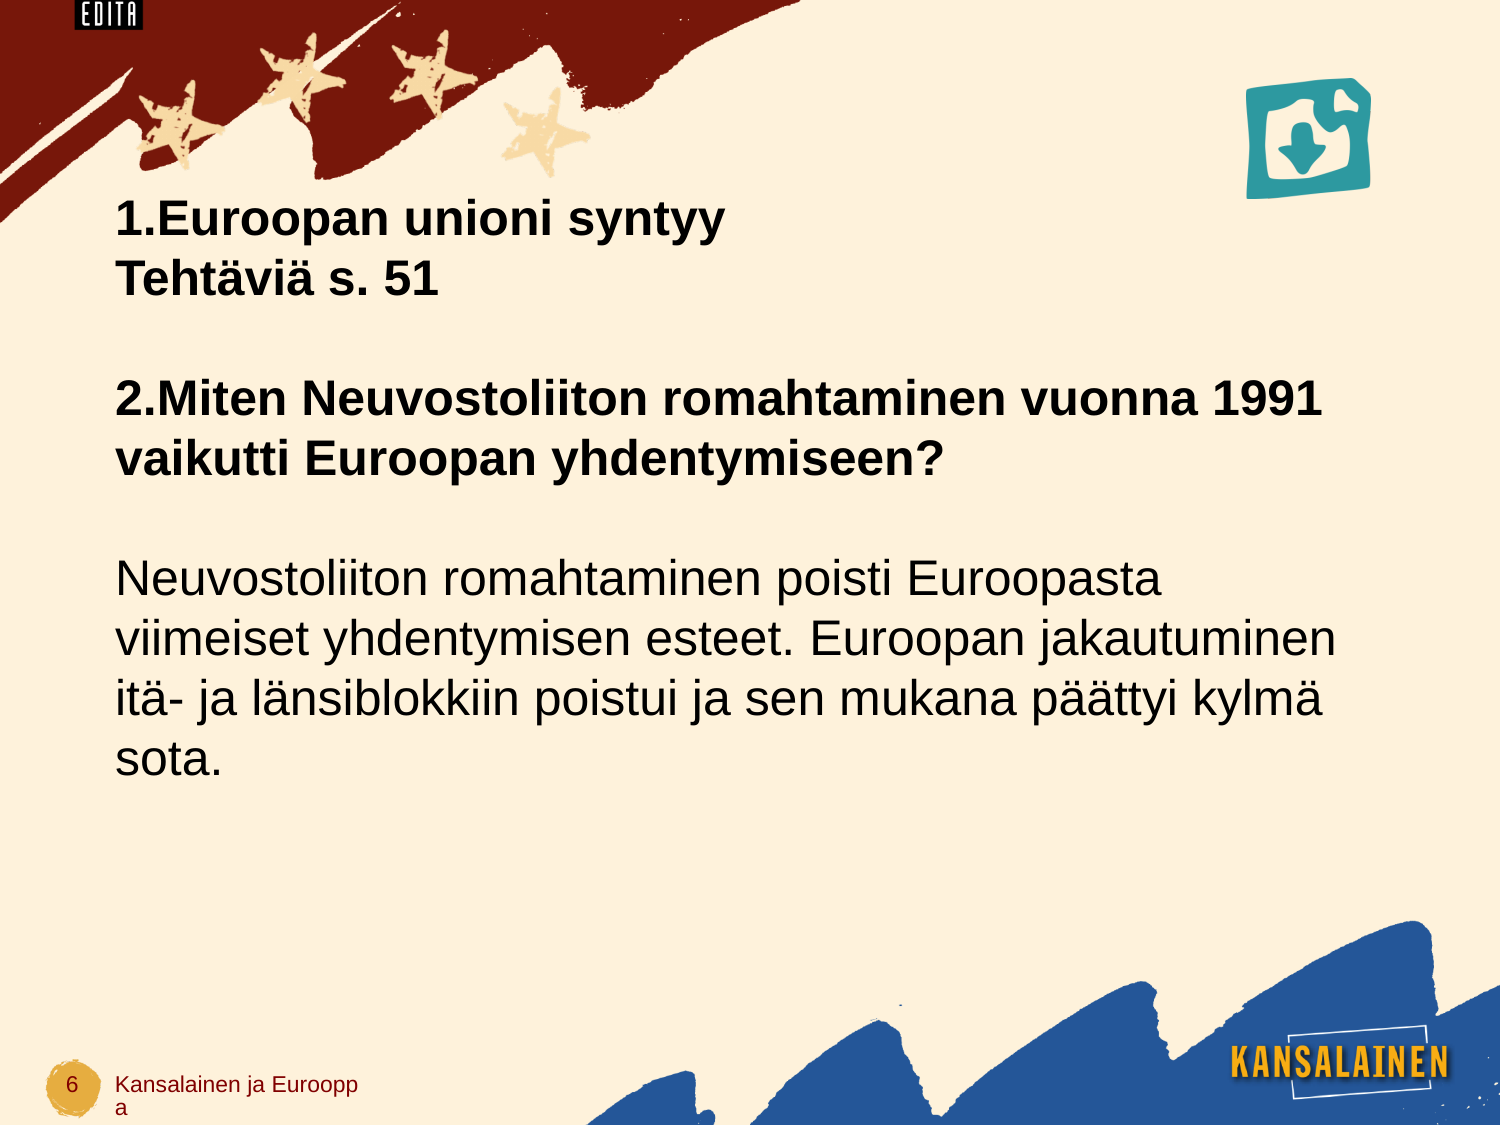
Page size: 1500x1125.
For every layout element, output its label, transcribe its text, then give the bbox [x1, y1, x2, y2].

text_box Euroopan unioni syntyy Tehtäviä s. 51 Miten Neuvostoliiton romahtaminen vuonna 1991 vaikutti Euroopan yhdentymiseen? Neuvostoliiton romahtaminen poisti Euroopasta viimeiset yhdentymisen esteet. Euroopan jakautuminen itä- ja länsiblokkiin poistui ja sen mukana päättyi kylmä sota. [100, 178, 1376, 794]
picture [0, 0, 1500, 1125]
footer Kansalainen ja Eurooppa [99, 1062, 376, 1125]
slide_number 6 [37, 1062, 99, 1125]
